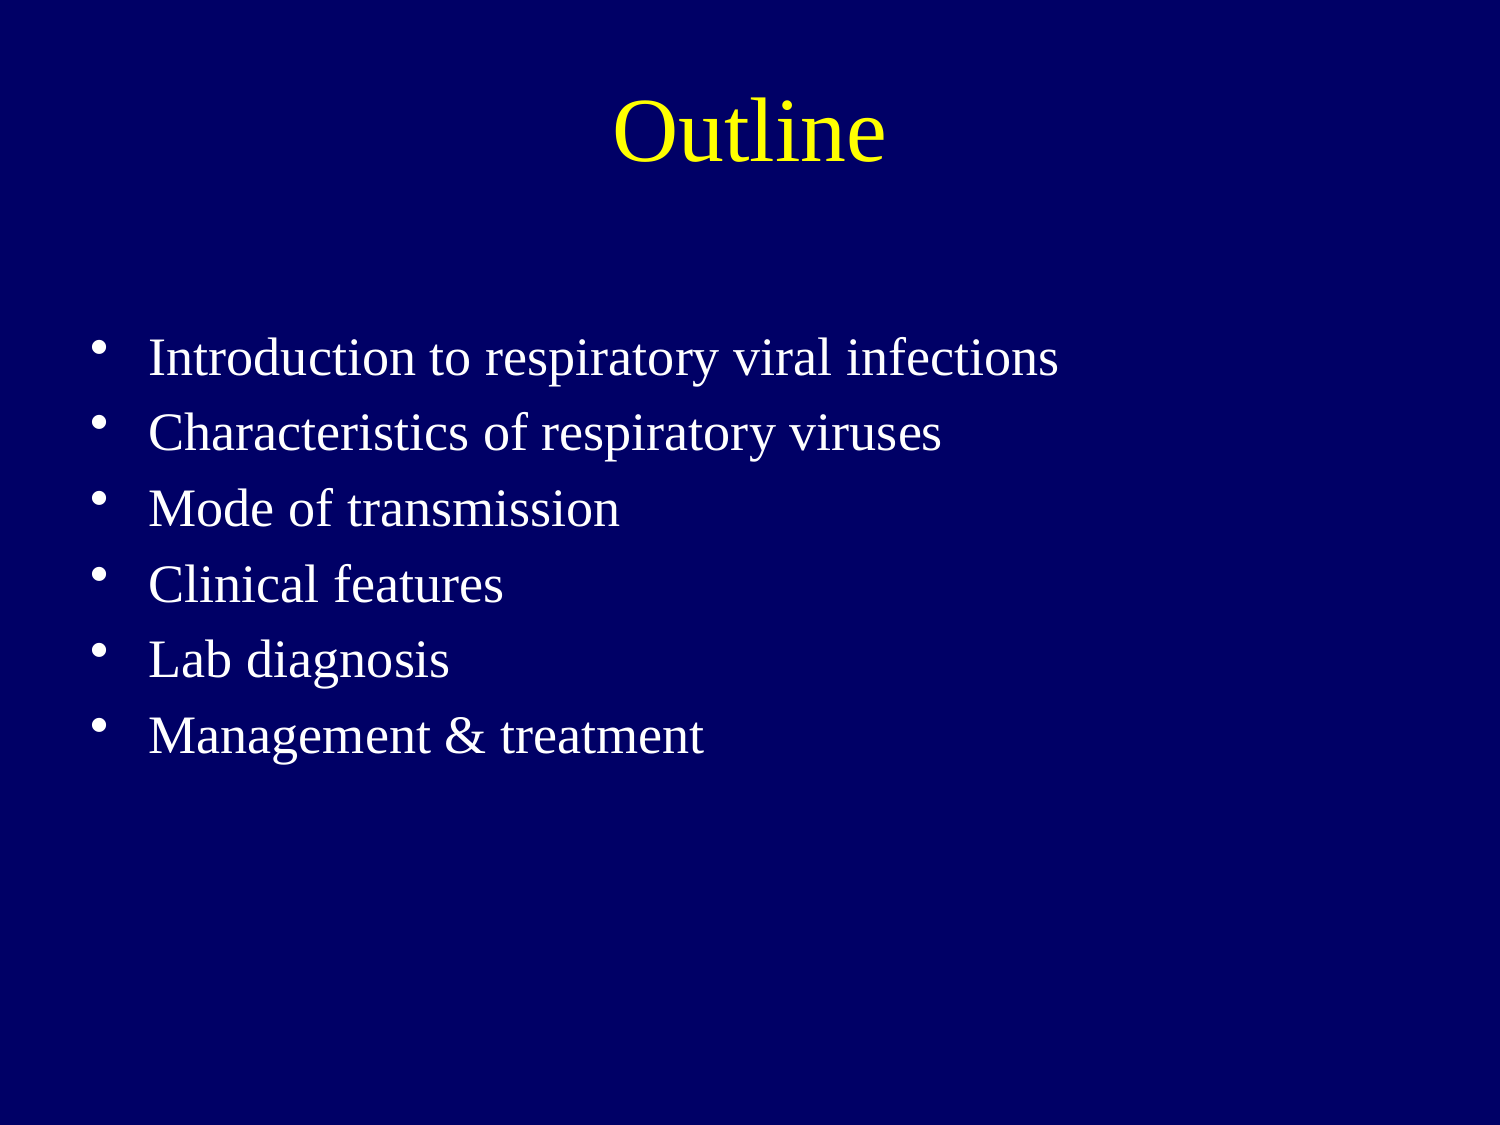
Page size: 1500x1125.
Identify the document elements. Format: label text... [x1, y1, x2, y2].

title Outline [74, 30, 1426, 219]
list Introduction to respiratory viral infections Characteristics of respiratory viruses Mode of transmission Clinical features Lab diagnosis Management & treatment [74, 237, 1460, 977]
